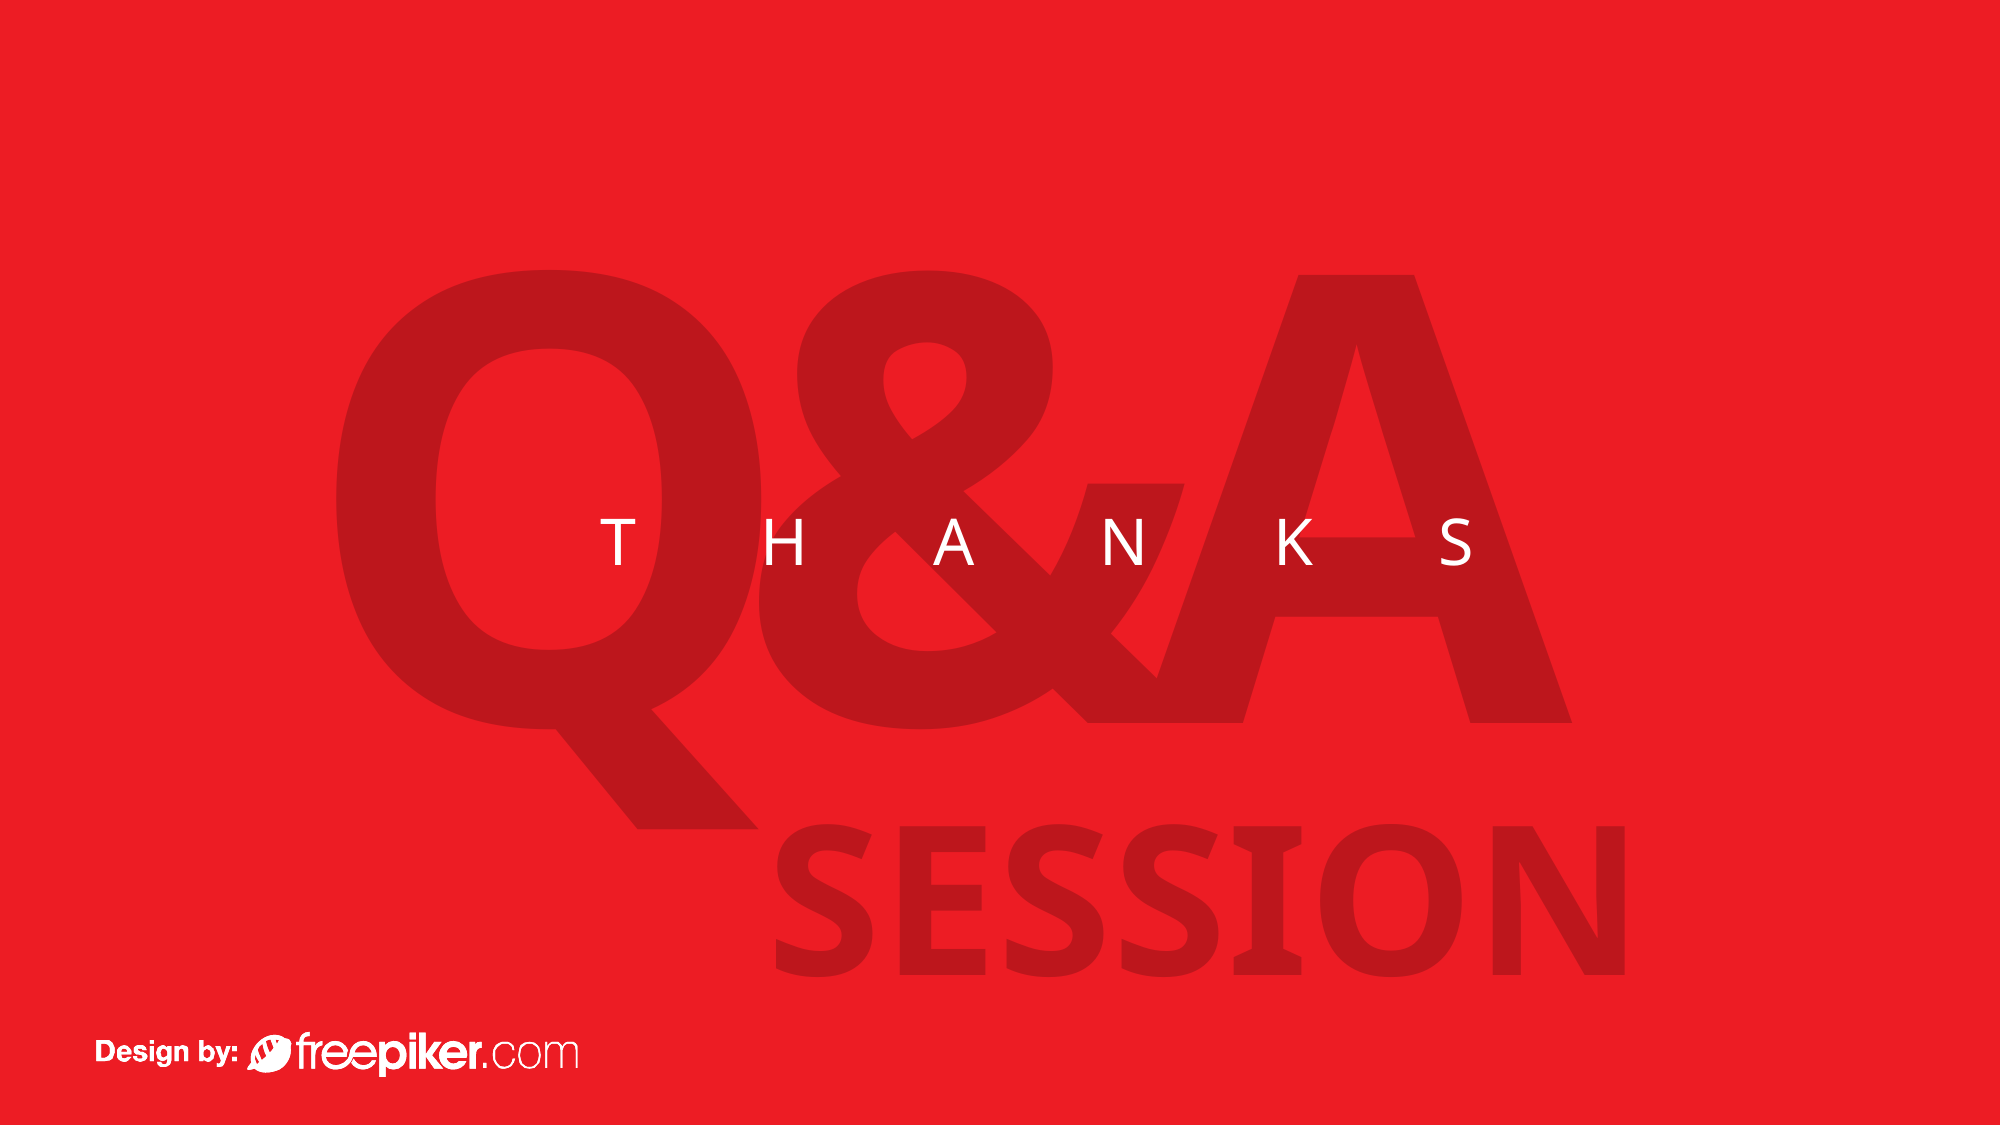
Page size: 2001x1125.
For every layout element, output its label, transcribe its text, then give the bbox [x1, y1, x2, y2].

text_box THANKS [506, 493, 1569, 587]
text_box Q&A [206, 465, 1666, 856]
text_box SESSION [682, 635, 1728, 1025]
text_box [0, 0, 2000, 1125]
picture [95, 1031, 578, 1077]
